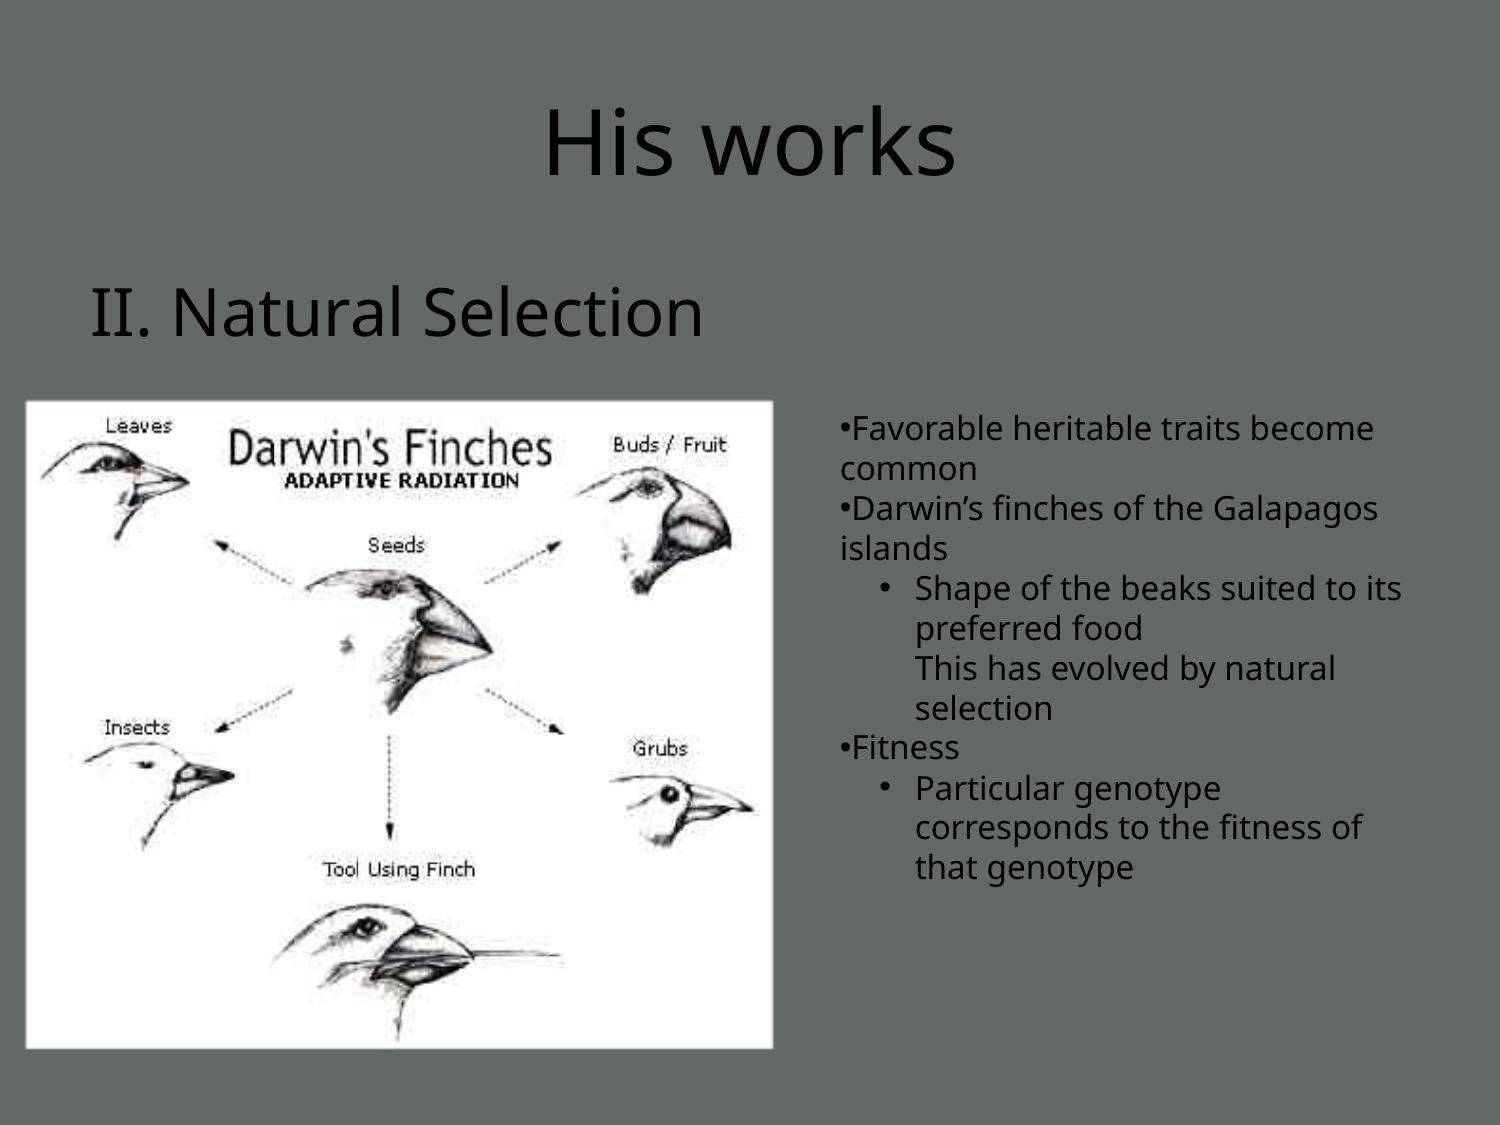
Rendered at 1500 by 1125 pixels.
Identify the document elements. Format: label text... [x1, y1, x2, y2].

text_box Favorable heritable traits become common Darwin’s finches of the Galapagos islands Shape of the beaks suited to its preferred food This has evolved by natural selection Fitness Particular genotype corresponds to the fitness of that genotype [824, 399, 1425, 939]
picture [24, 399, 776, 1051]
list II. Natural Selection [75, 262, 900, 400]
title His works [75, 45, 1425, 233]
